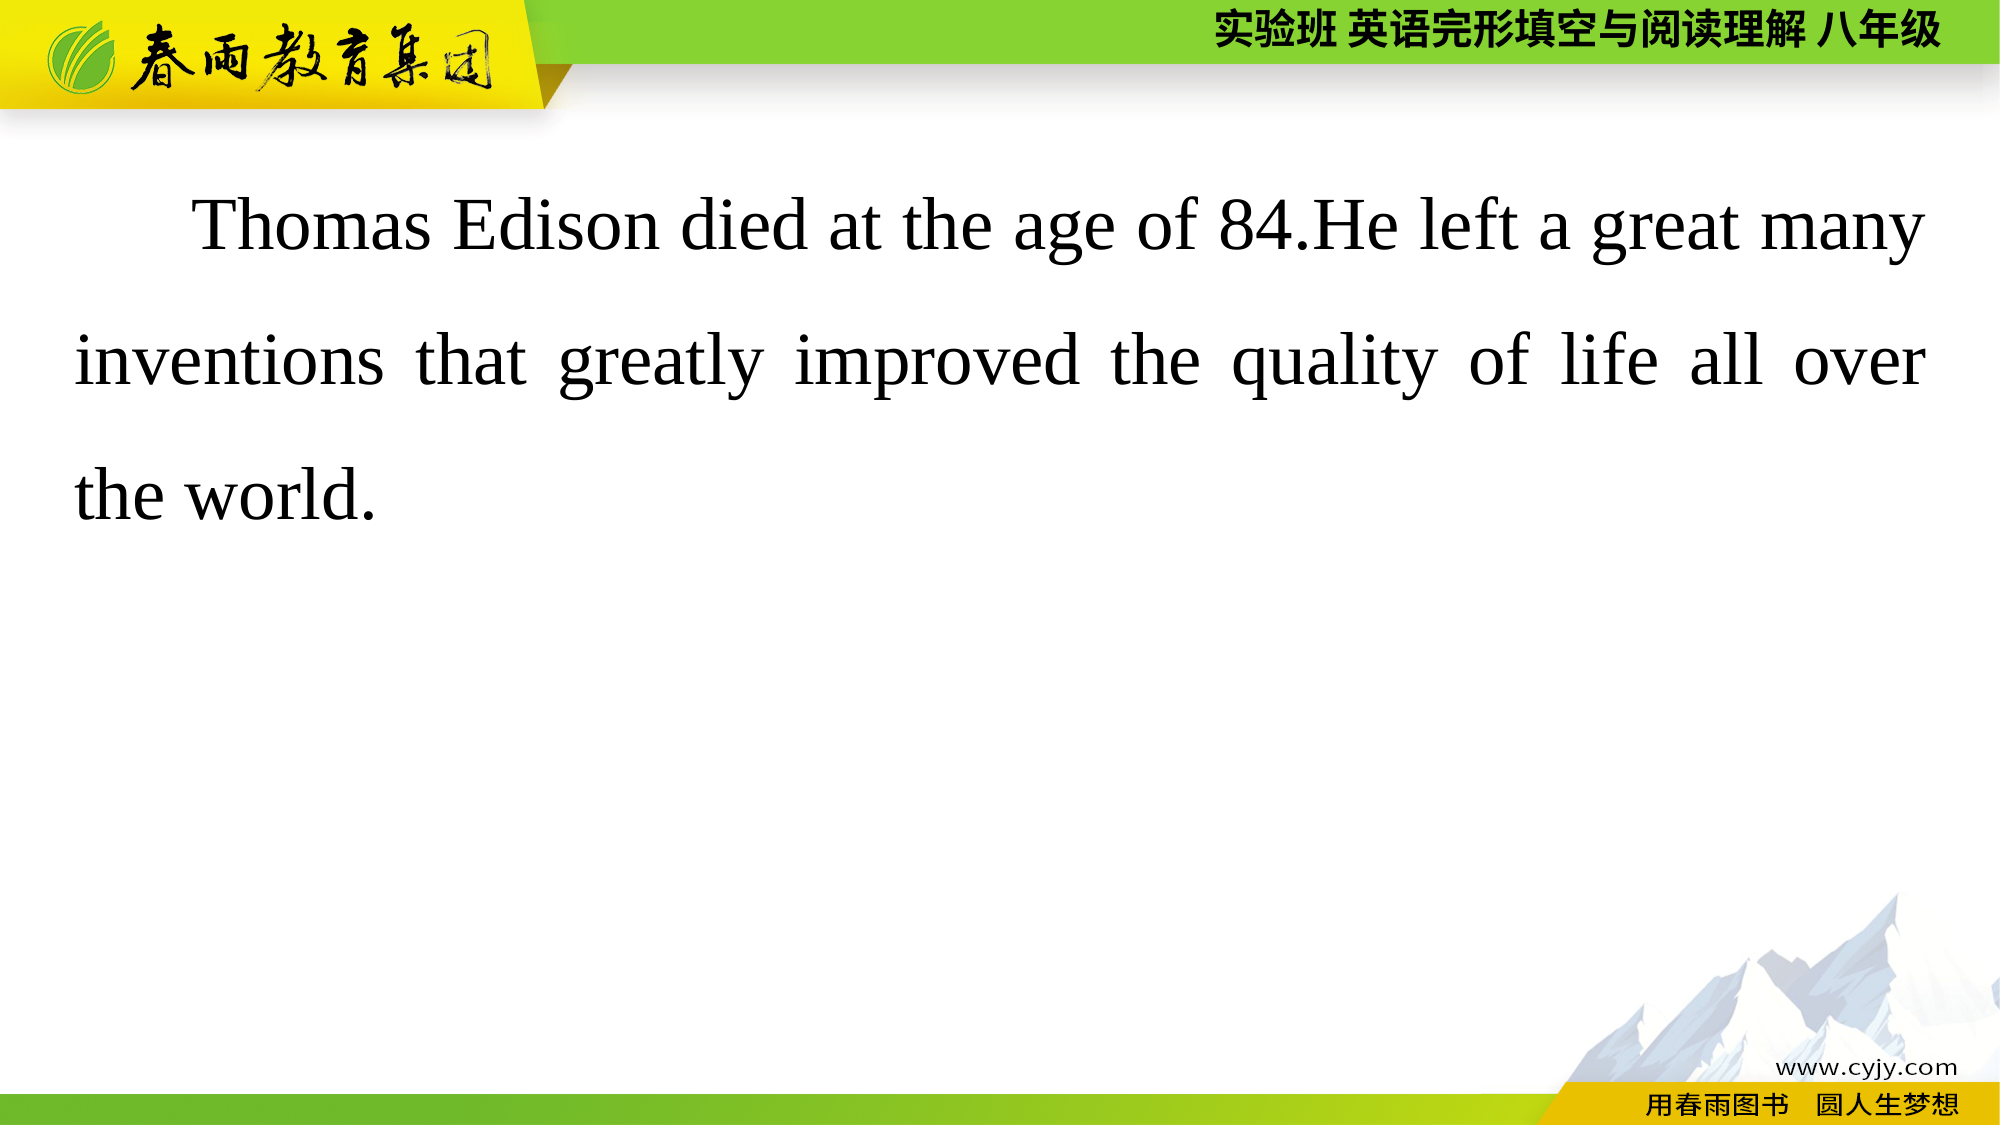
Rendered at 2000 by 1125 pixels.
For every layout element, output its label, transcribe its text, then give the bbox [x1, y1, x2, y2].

picture [0, 0, 2000, 1125]
list Thomas Edison died at the age of 84.He left a great many inventions that greatly improved the quality of life all over the world. [59, 122, 1944, 531]
